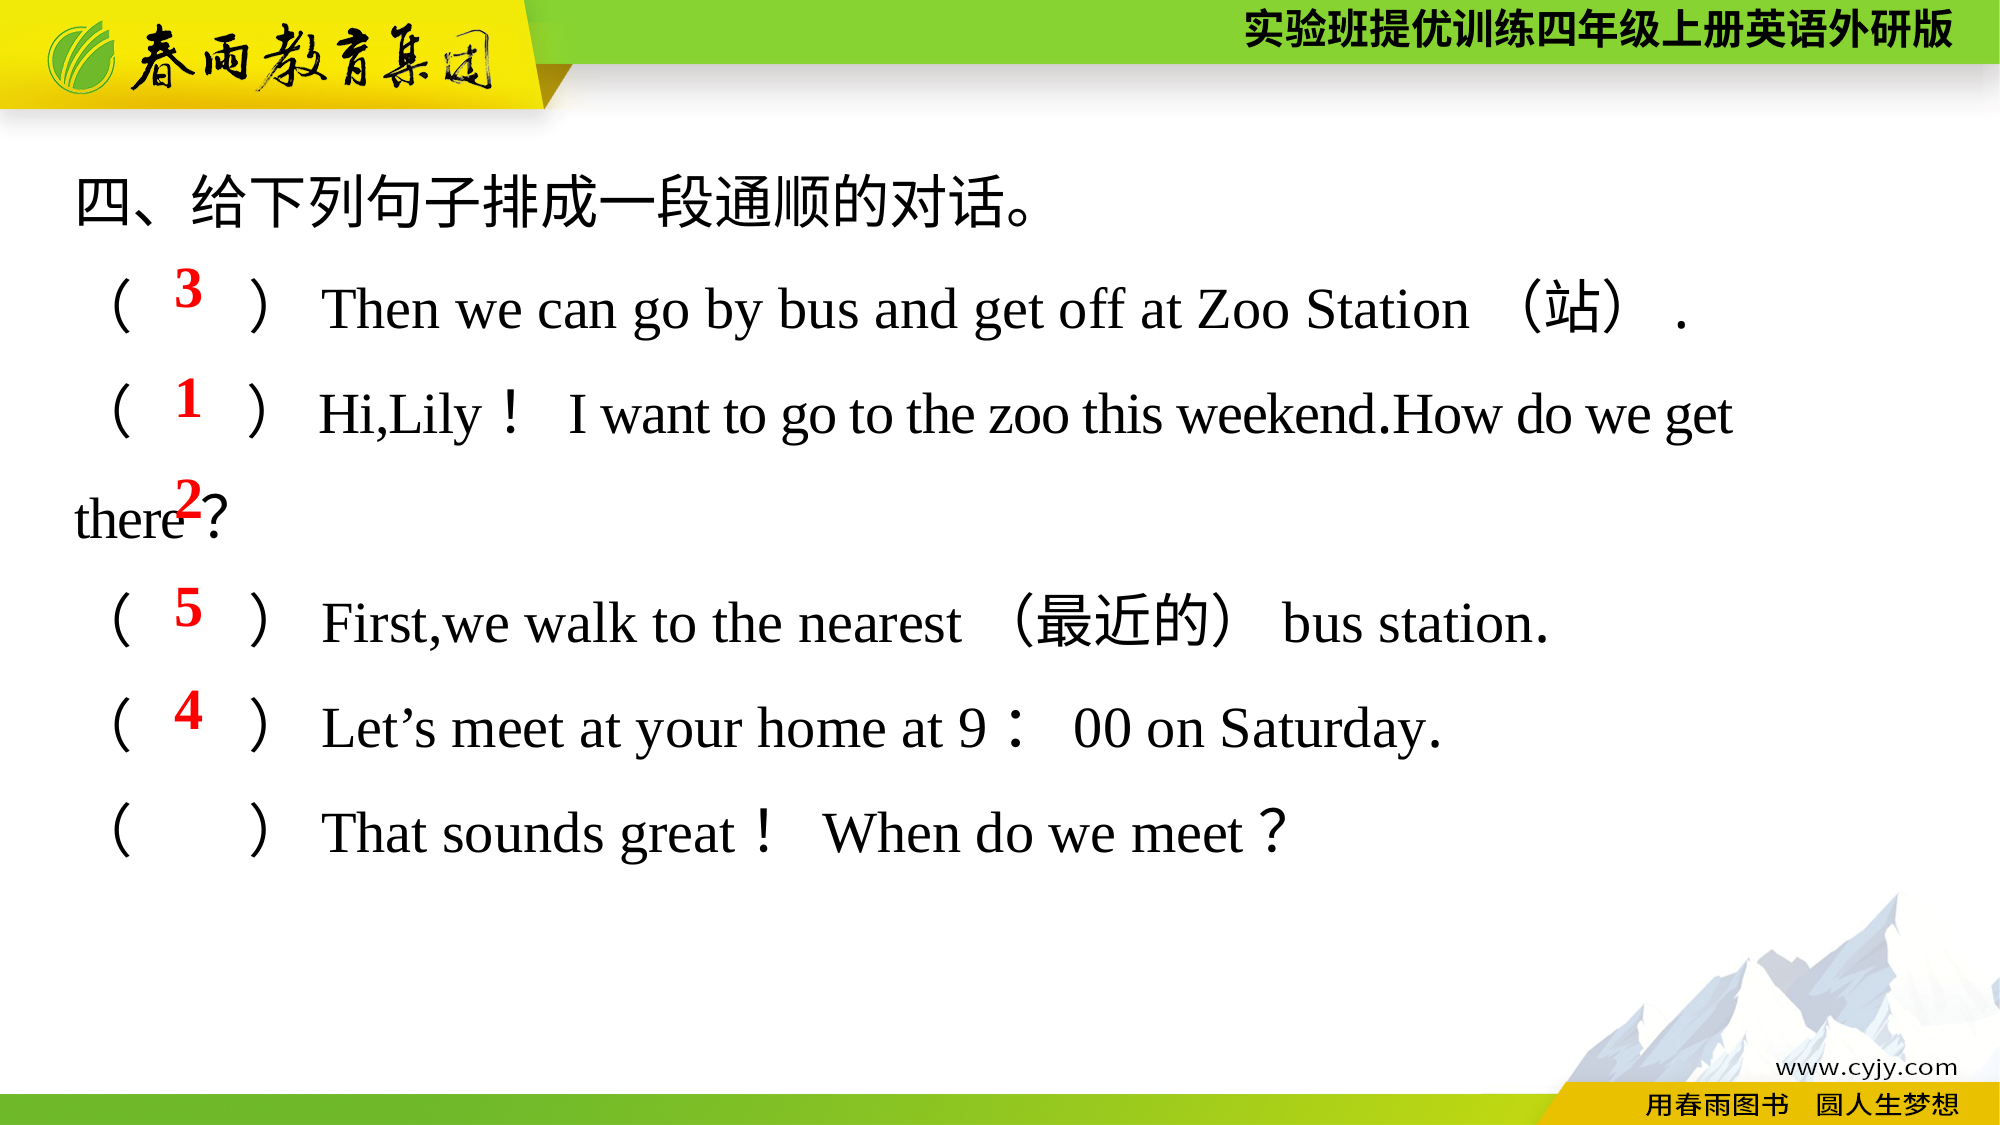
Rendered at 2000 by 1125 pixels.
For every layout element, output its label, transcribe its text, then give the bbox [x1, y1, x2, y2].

list 四、给下列句子排成一段通顺的对话。 （ ）Then we can go by bus and get off at Zoo Station（站）. （ ）Hi,Lily！I want to go to the zoo this weekend.How do we get there？ （ ）First,we walk to the nearest（最近的）bus station. （ ）Let’s meet at your home at 9：00 on Saturday. （ ）That sounds great！When do we meet？ [59, 122, 1944, 774]
text_box 2 [160, 453, 219, 538]
text_box 4 [160, 663, 219, 749]
text_box 3 [160, 242, 219, 327]
picture [0, 0, 2000, 1125]
text_box 1 [160, 351, 219, 437]
text_box 5 [160, 560, 219, 646]
